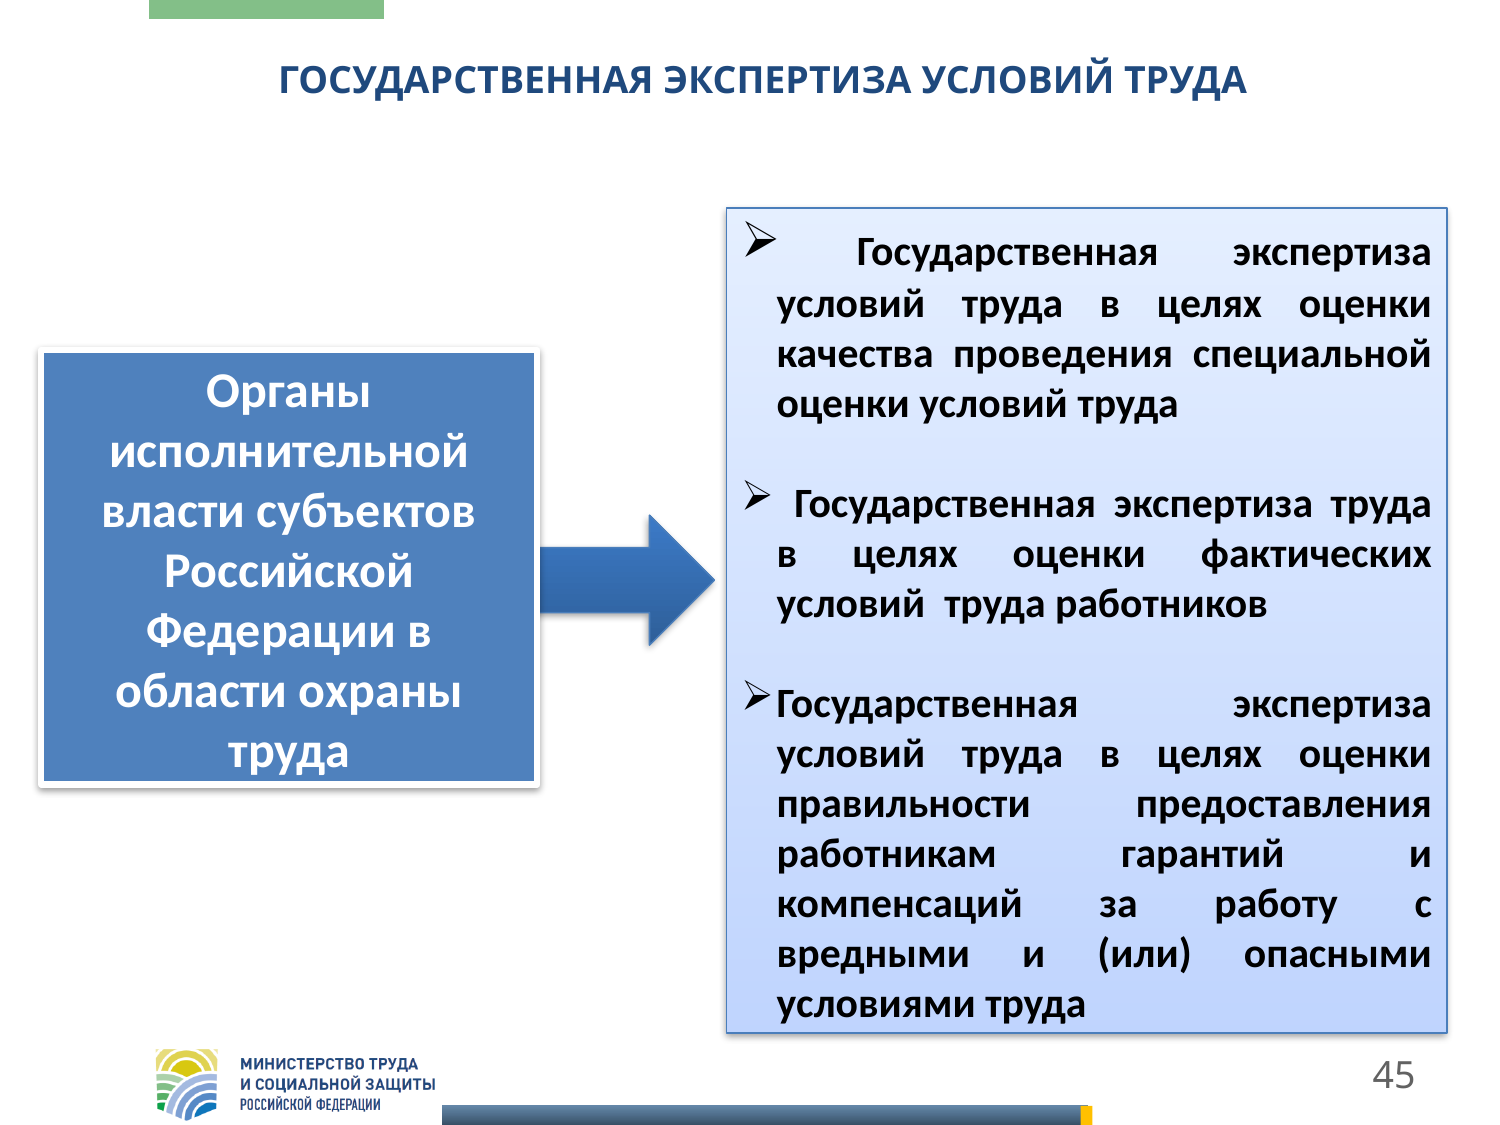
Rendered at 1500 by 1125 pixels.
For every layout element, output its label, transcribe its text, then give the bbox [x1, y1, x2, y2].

text_box [448, 1105, 1079, 1125]
picture [149, 0, 385, 19]
text_box [545, 514, 715, 646]
title ГОСУДАРСТВЕННАЯ ЭКСПЕРТИЗА УСЛОВИЙ ТРУДА [76, 42, 1459, 114]
text_box [1079, 1104, 1094, 1125]
text_box Органы исполнительной власти субъектов Российской Федерации в области охраны труда [38, 347, 540, 788]
picture [147, 1043, 444, 1125]
text_box Государственная экспертиза условий труда в целях оценки качества проведения специальной оценки условий труда Государственная экспертиза труда в целях оценки фактических условий труда работников Государственная экспертиза условий труда в целях оценки правильности предоставления работникам гарантий и компенсаций за работу с вредными и (или) опасными условиями труда [726, 207, 1448, 1034]
slide_number 45 [1080, 1046, 1431, 1107]
